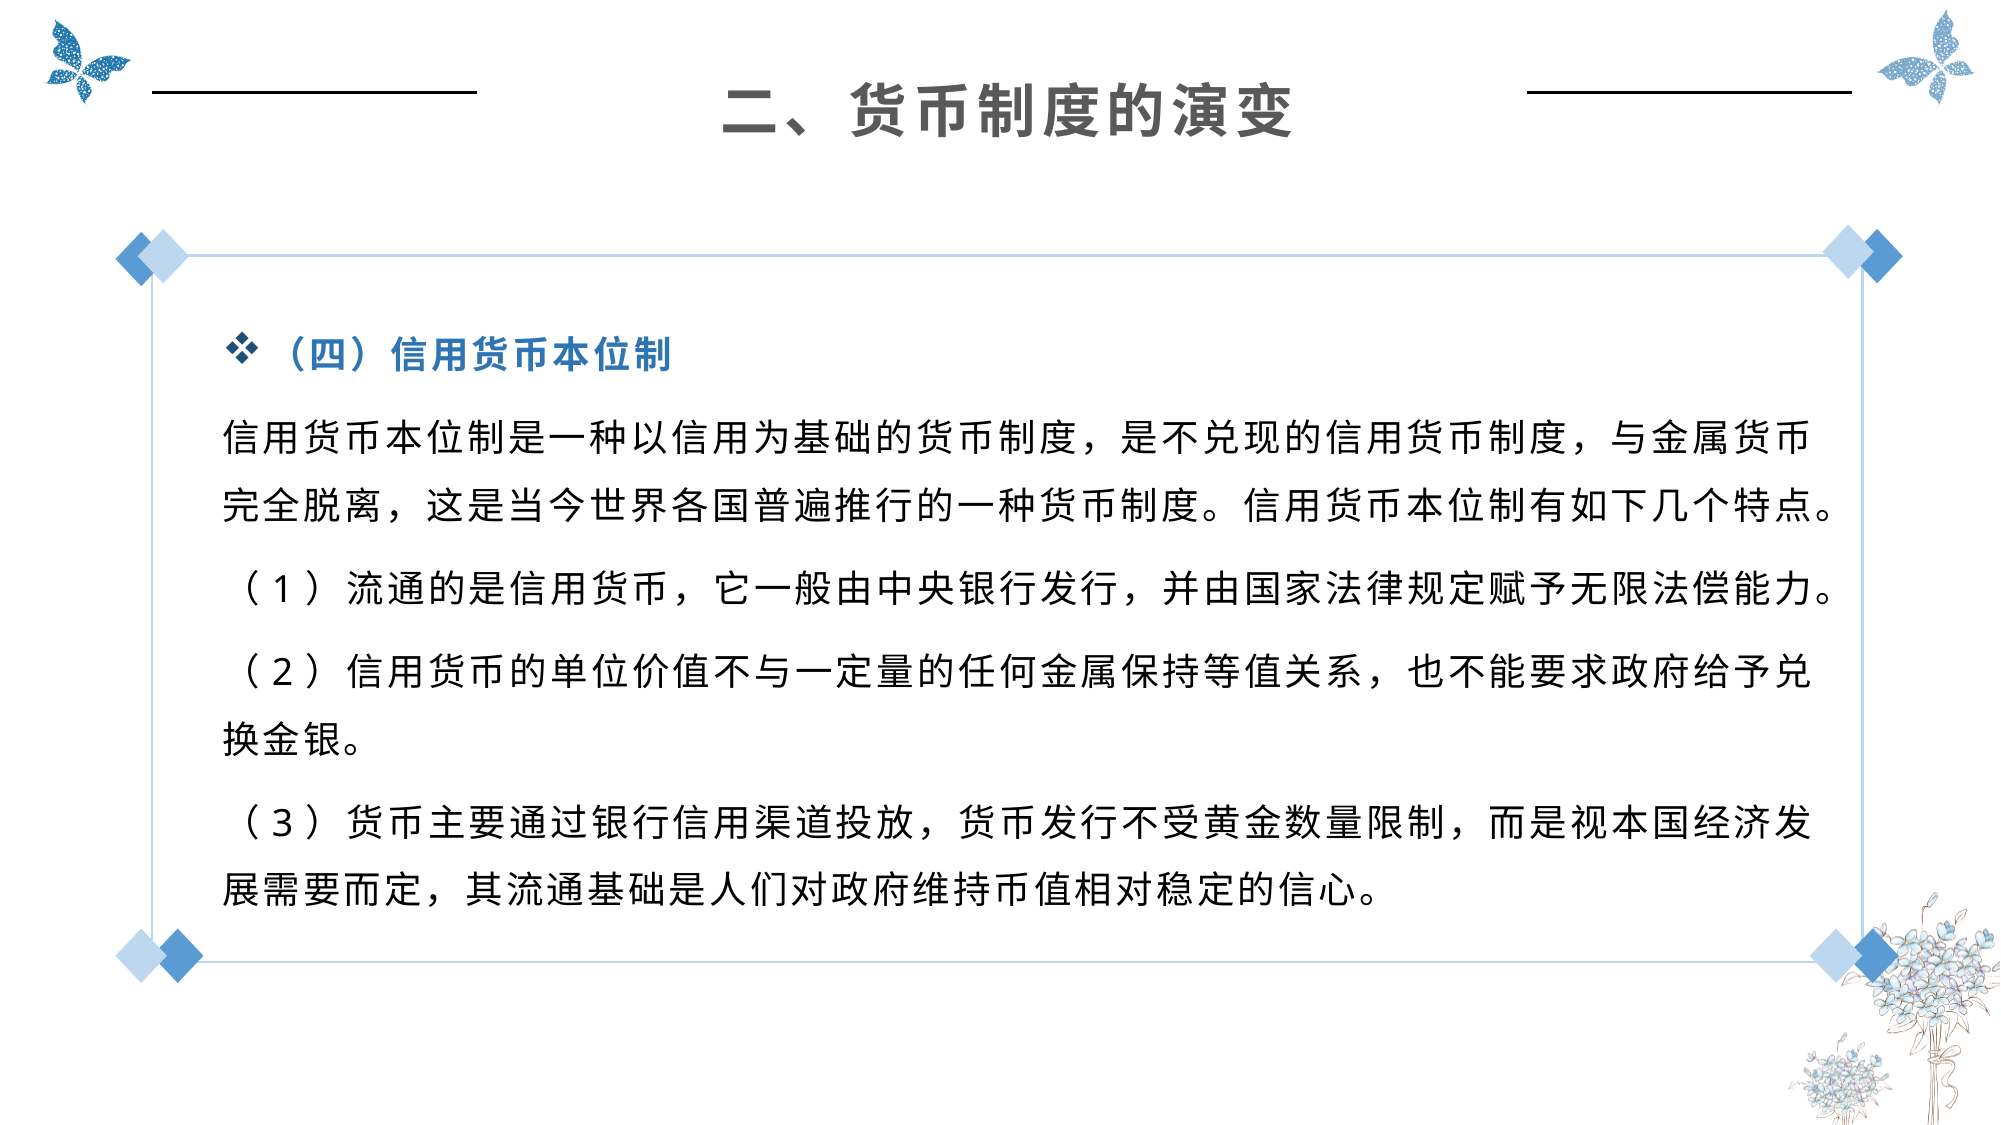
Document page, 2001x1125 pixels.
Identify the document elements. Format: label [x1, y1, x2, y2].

picture [1788, 892, 2000, 1125]
text_box [151, 66, 1852, 153]
text_box [115, 224, 1904, 983]
